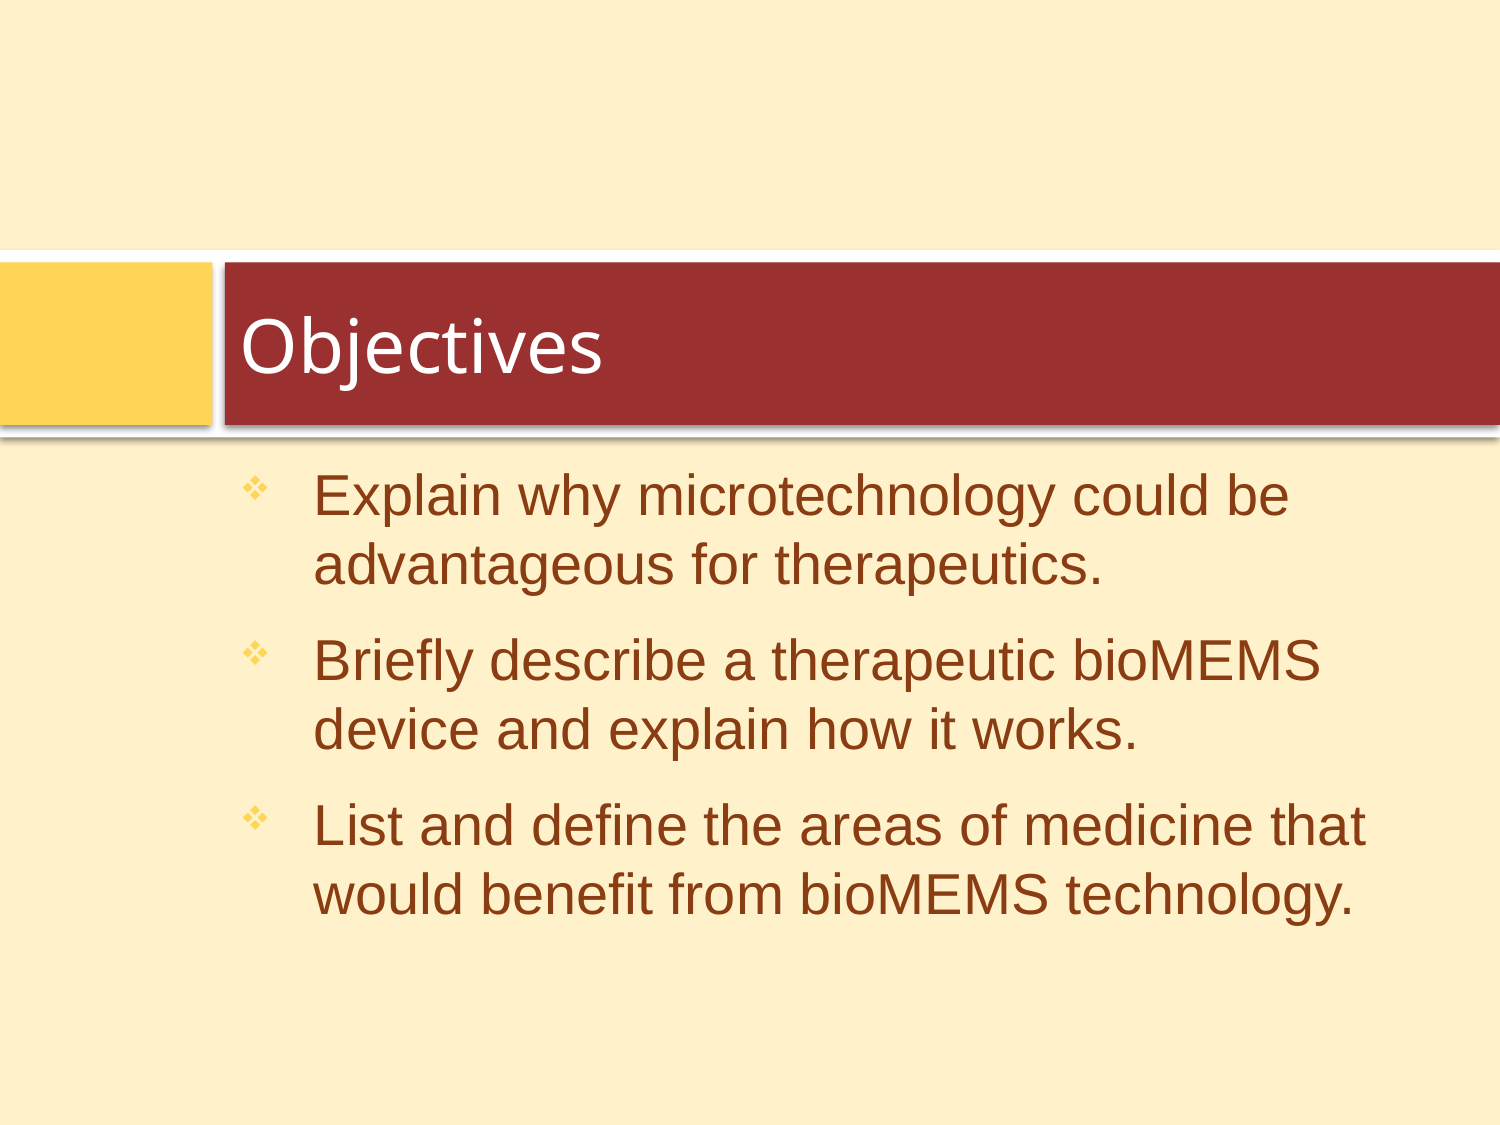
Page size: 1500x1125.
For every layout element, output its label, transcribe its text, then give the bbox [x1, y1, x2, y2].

list Explain why microtechnology could be advantageous for therapeutics. Briefly describe a therapeutic bioMEMS device and explain how it works. List and define the areas of medicine that would benefit from bioMEMS technology. [225, 450, 1394, 1004]
title Objectives [225, 262, 1475, 425]
